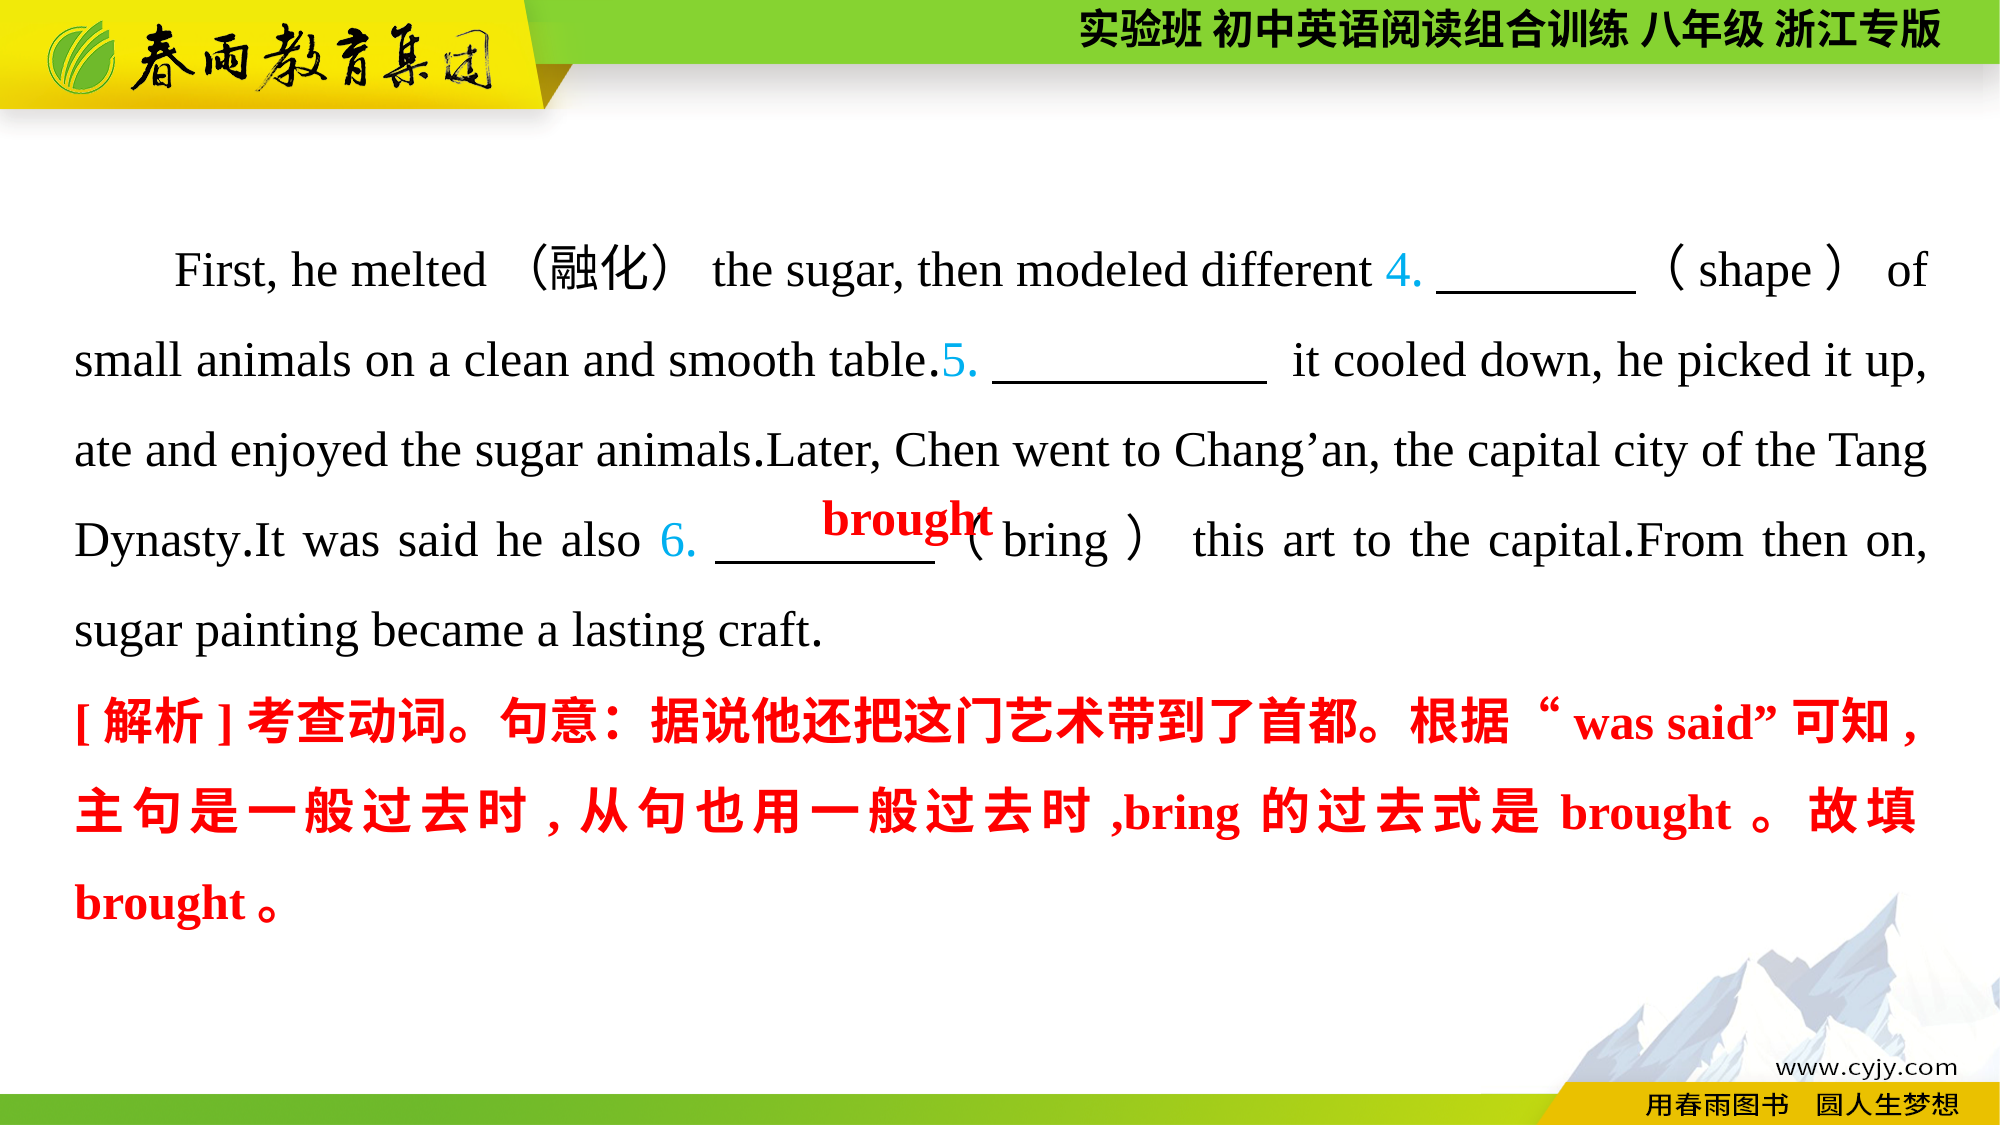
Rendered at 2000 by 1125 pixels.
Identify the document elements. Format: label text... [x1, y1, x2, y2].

picture [0, 0, 2000, 1125]
list First, he melted（融化）the sugar, then modeled different 4. （shape）of small animals on a clean and smooth table.5. it cooled down, he picked it up, ate and enjoyed the sugar animals.Later, Chen went to Chang’an, the capital city of the Tang Dynasty.It was said he also 6. （bring）this art to the capital.From then on, sugar painting became a lasting craft. [59, 199, 1944, 669]
text_box brought [807, 478, 1009, 553]
text_box [解析]考查动词。句意：据说他还把这门艺术带到了首都。根据“was said”可知,主句是一般过去时,从句也用一般过去时,bring的过去式是brought。故填brought。 [59, 669, 1944, 938]
